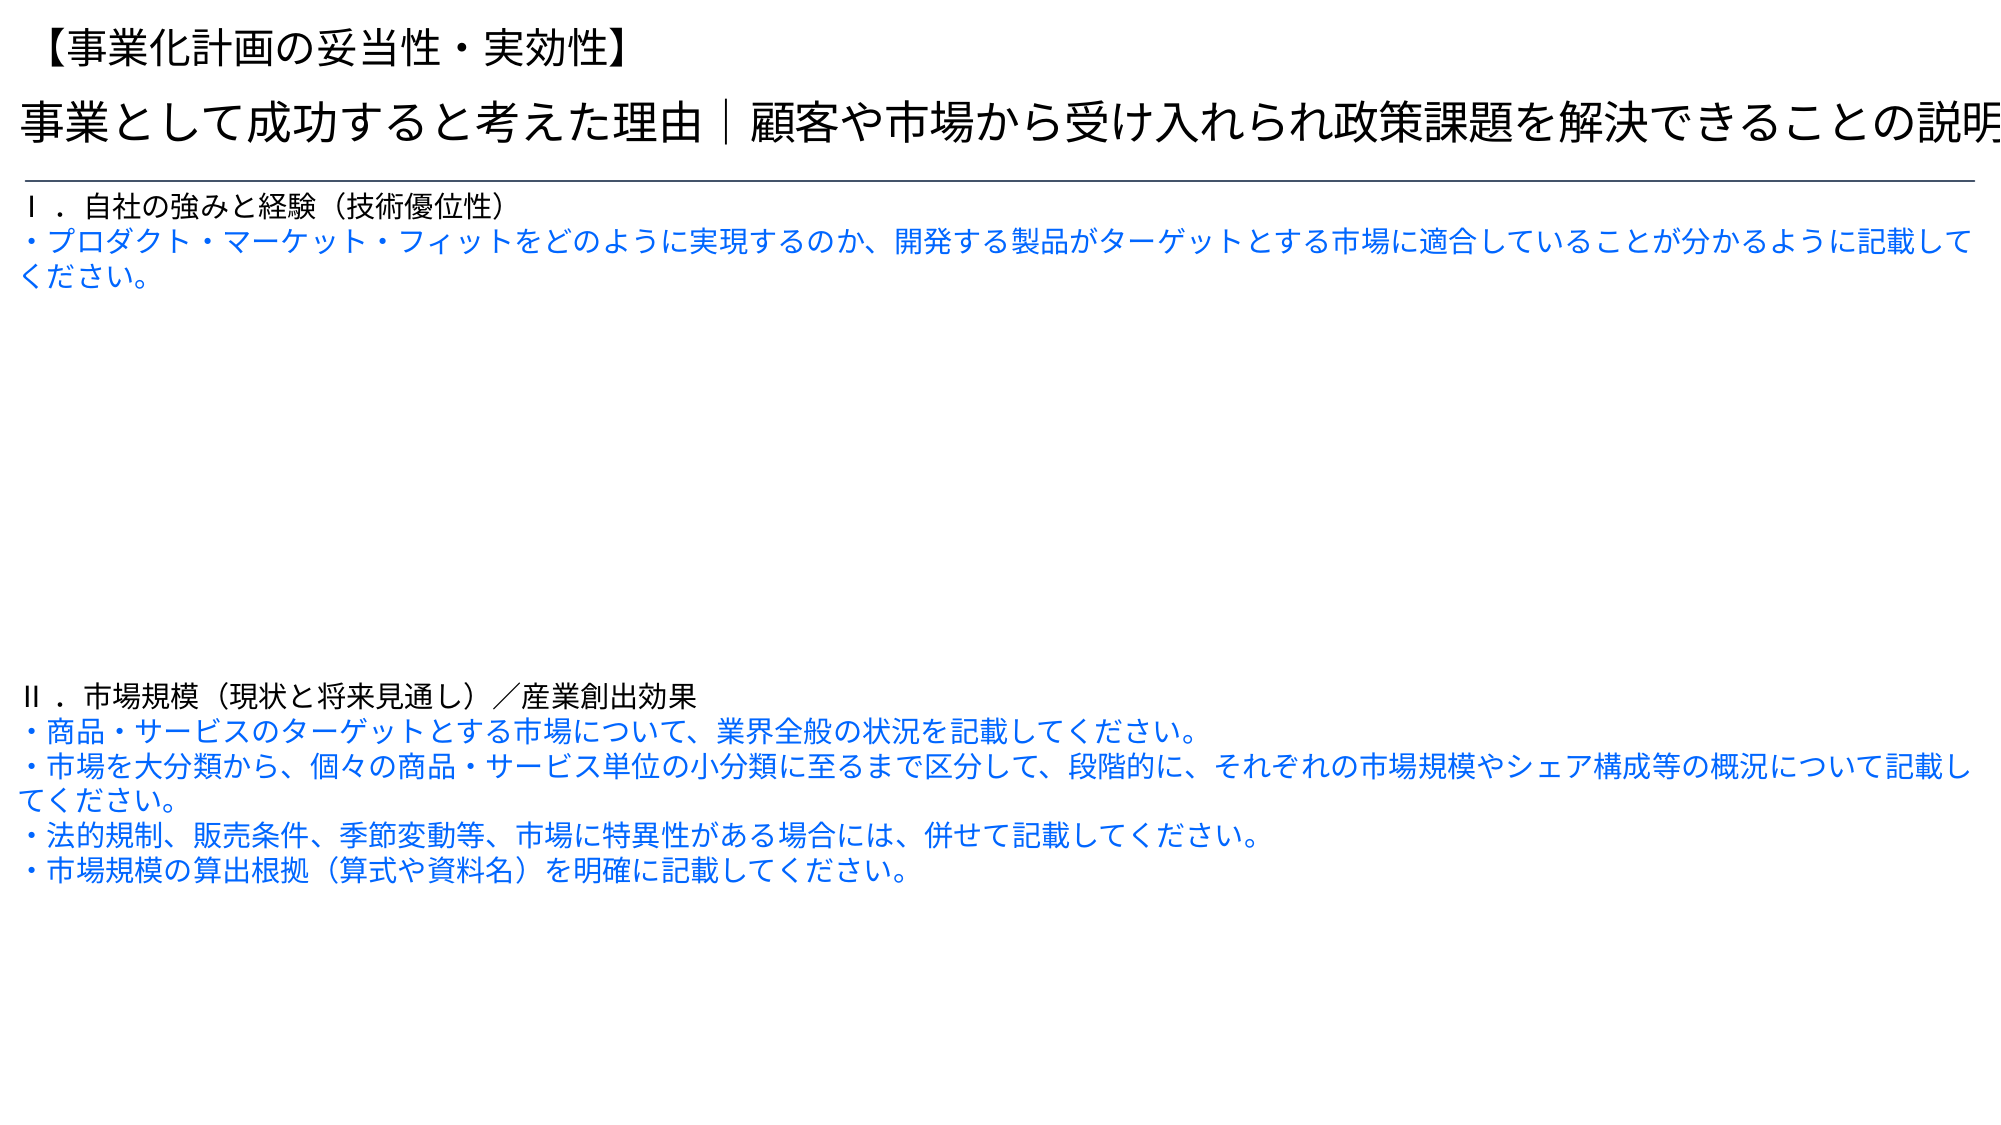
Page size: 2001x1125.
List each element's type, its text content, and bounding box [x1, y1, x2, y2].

text_box Ⅰ．自社の強みと経験（技術優位性） ・プロダクト・マーケット・フィットをどのように実現するのか、開発する製品がターゲットとする市場に適合していることが分かるように記載してください。 Ⅱ．市場規模（現状と将来見通し）／産業創出効果 ・商品・サービスのターゲットとする市場について、業界全般の状況を記載してください。 ・市場を大分類から、個々の商品・サービス単位の小分類に至るまで区分して、段階的に、それぞれの市場規模やシェア構成等の概況について記載してください。 ・法的規制、販売条件、季節変動等、市場に特異性がある場合には、併せて記載してください。 ・市場規模の算出根拠（算式や資料名）を明確に記載してください。 [0, 153, 2000, 1125]
text_box 【事業化計画の妥当性・実効性】 [24, 28, 1818, 74]
text_box ９．事業として成功すると考えた理由｜顧客や市場から受け入れられ政策課題を解決できることの説明 [0, 100, 2000, 150]
